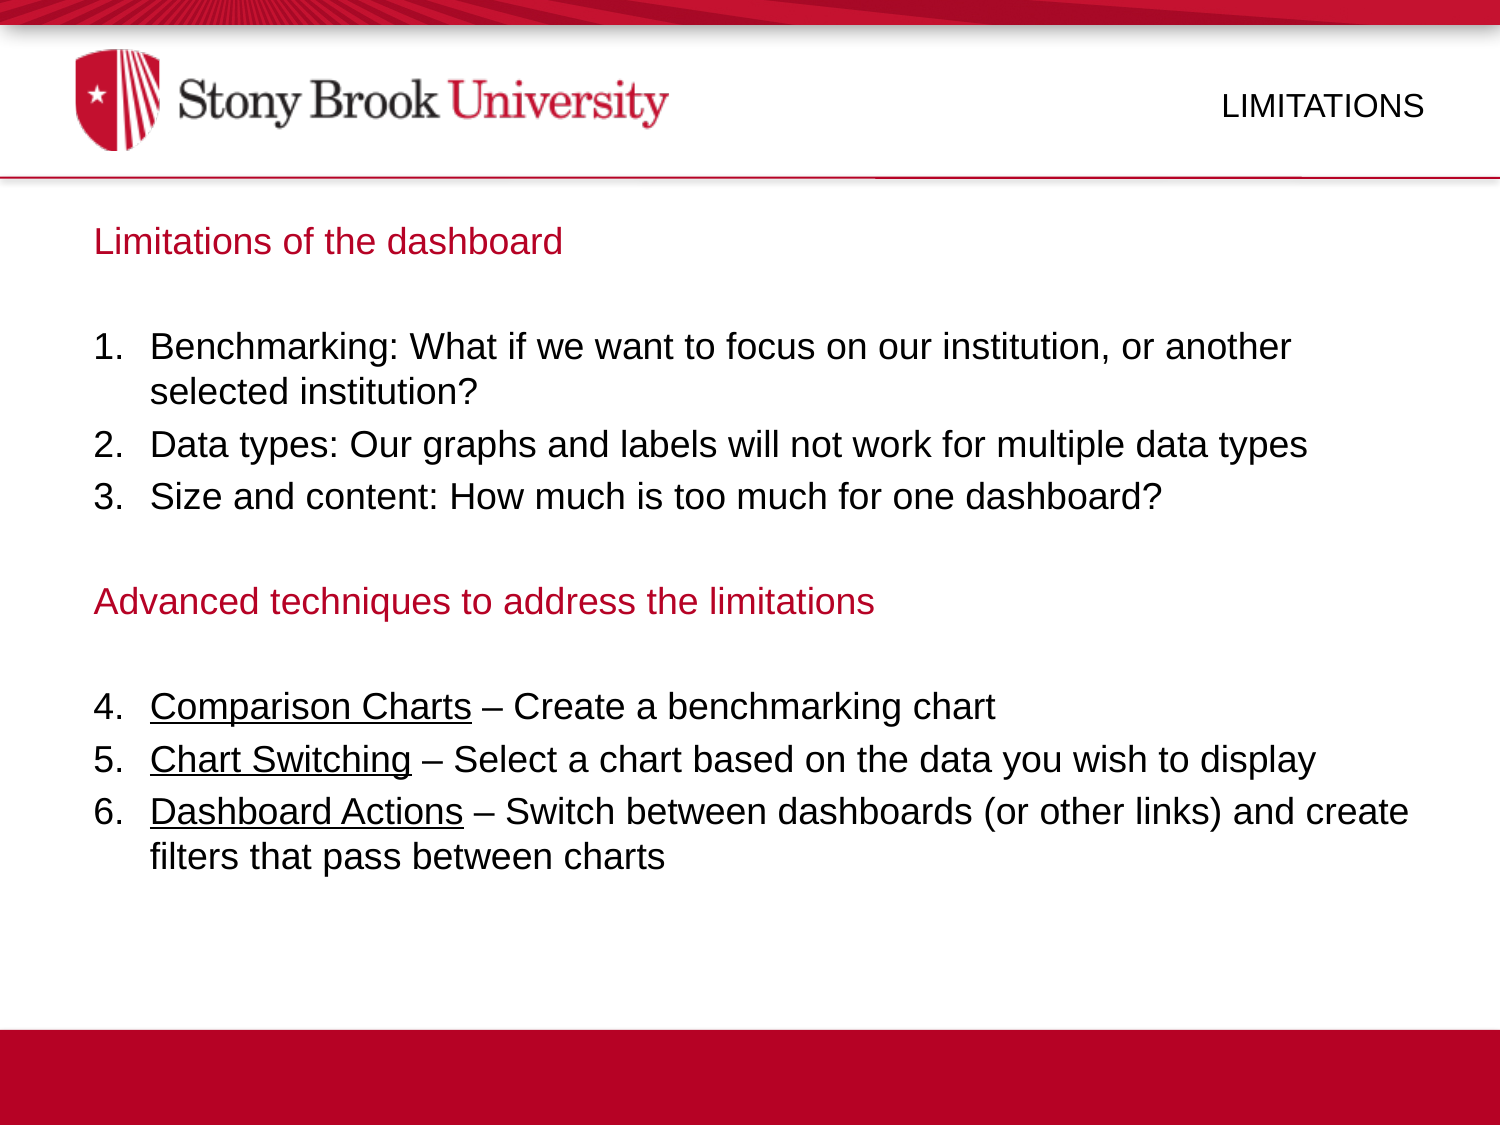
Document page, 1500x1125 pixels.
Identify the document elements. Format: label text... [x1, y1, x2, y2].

picture [0, 0, 1500, 25]
text_box Limitations of the dashboard Benchmarking: What if we want to focus on our institution, or another selected institution? Data types: Our graphs and labels will not work for multiple data types Size and content: How much is too much for one dashboard? Advanced techniques to address the limitations Comparison Charts – Create a benchmarking chart Chart Switching – Select a chart based on the data you wish to display Dashboard Actions – Switch between dashboards (or other links) and create filters that pass between charts [74, 217, 1425, 989]
list Limitations [776, 76, 1425, 139]
